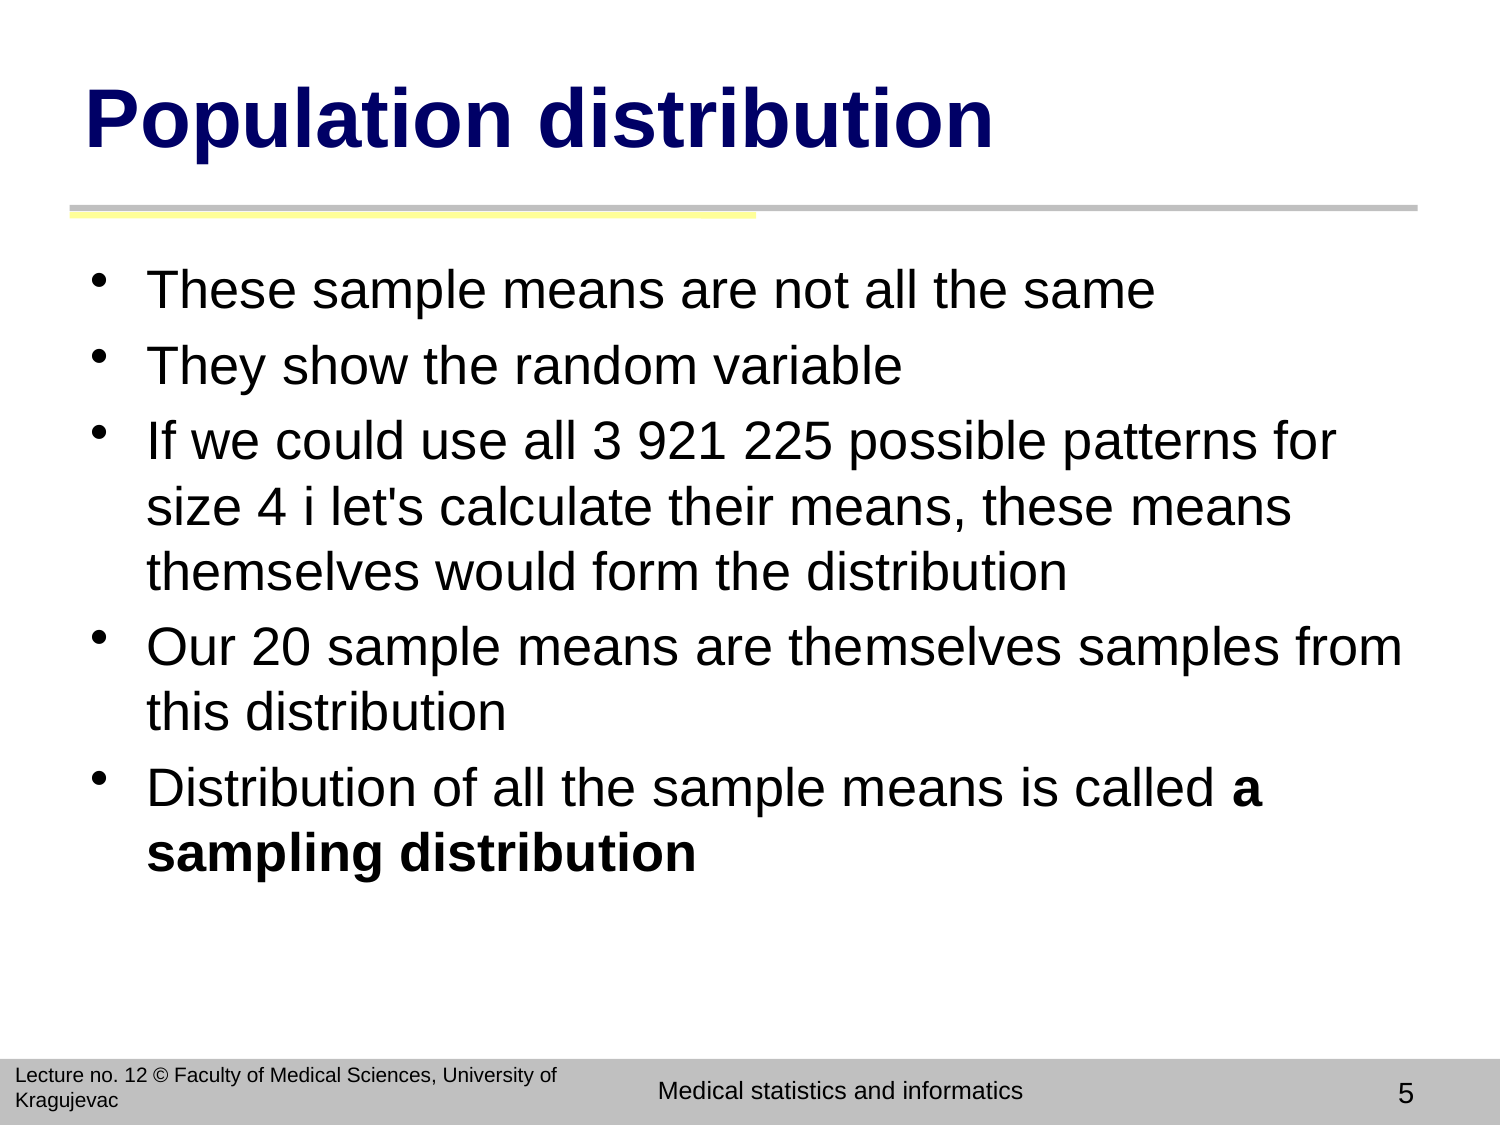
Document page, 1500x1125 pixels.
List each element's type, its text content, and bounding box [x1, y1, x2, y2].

slide_number 5 [1181, 1066, 1430, 1125]
slide_number Lecture no. 12 © Faculty of Medical Sciences, University of Kragujevac [0, 1053, 601, 1108]
footer Medical statistics and informatics [512, 1066, 1170, 1125]
list These sample means are not all the same They show the random variable If we could use all 3 921 225 possible patterns for size 4 i let's calculate their means, these means themselves would form the distribution Our 20 sample means are themselves samples from this distribution Distribution of all the sample means is called a sampling distribution [74, 246, 1426, 1023]
title Population distribution [69, 19, 1426, 208]
